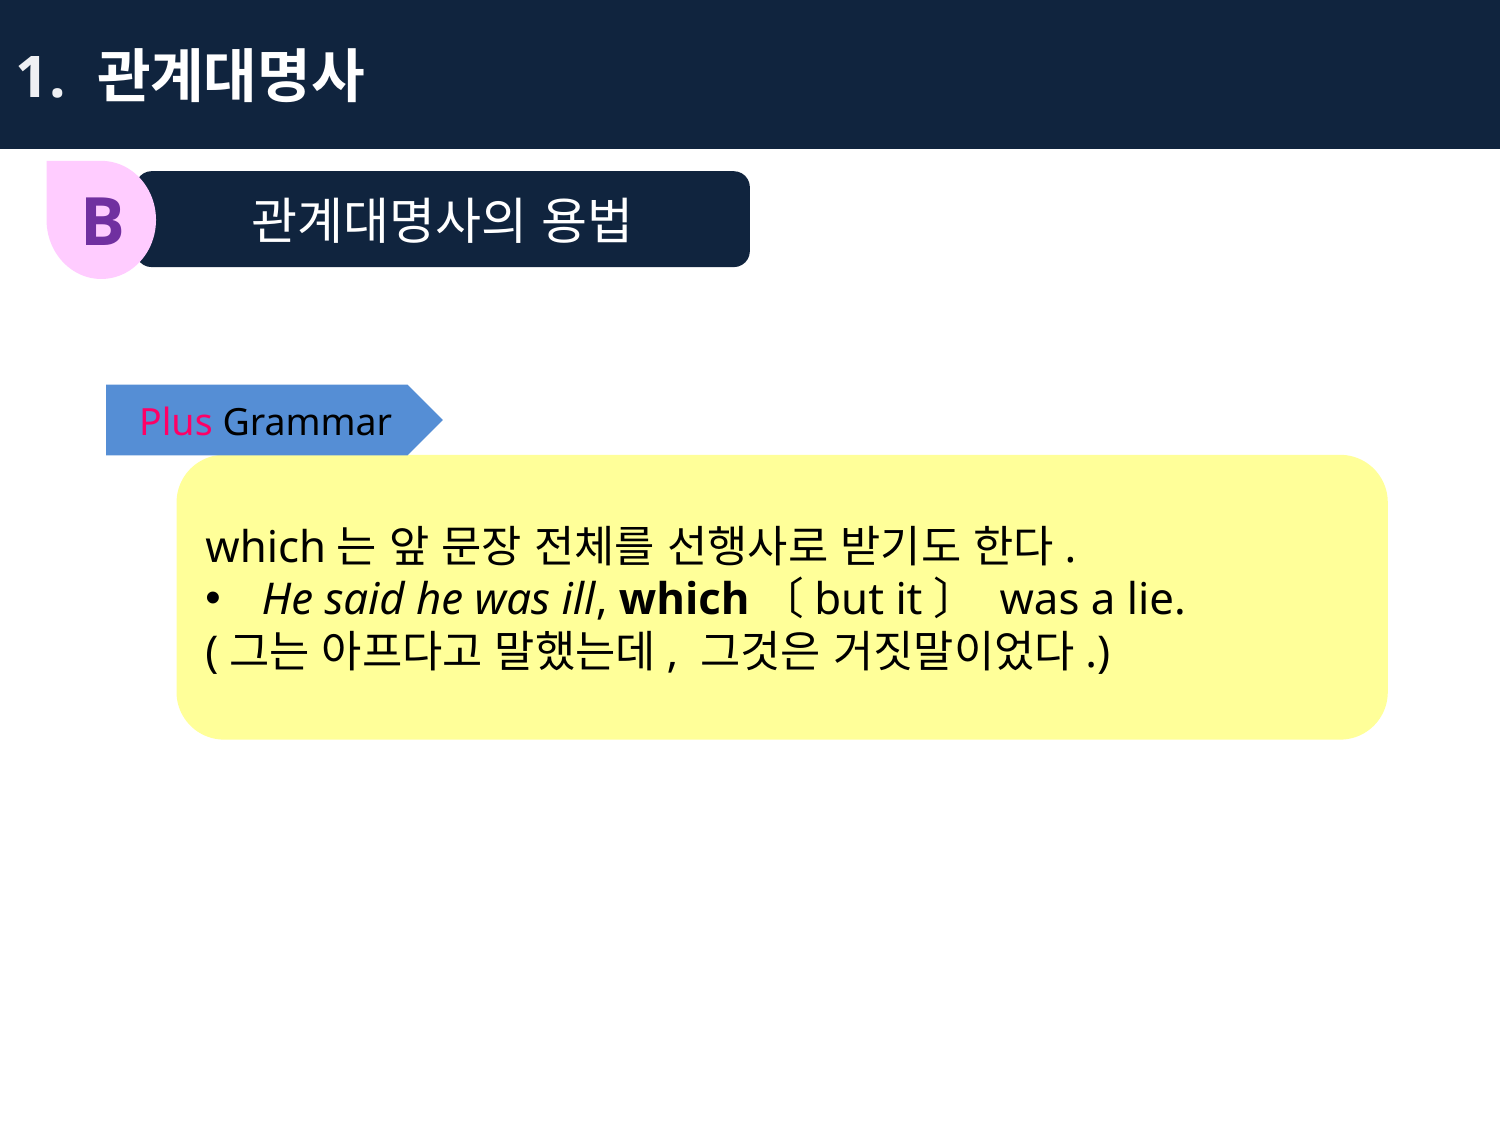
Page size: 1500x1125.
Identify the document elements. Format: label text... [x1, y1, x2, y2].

text_box 관계대명사의 용법 [139, 169, 752, 270]
text_box 1. 관계대명사 [0, 0, 1500, 151]
text_box Plus Grammar [104, 382, 445, 458]
text_box B [65, 171, 137, 266]
text_box which는 앞 문장 전체를 선행사로 받기도 한다. He said he was ill, which〔but it〕 was a lie. (그는 아프다고 말했는데, 그것은 거짓말이었다.) [174, 452, 1390, 742]
text_box [44, 158, 159, 282]
